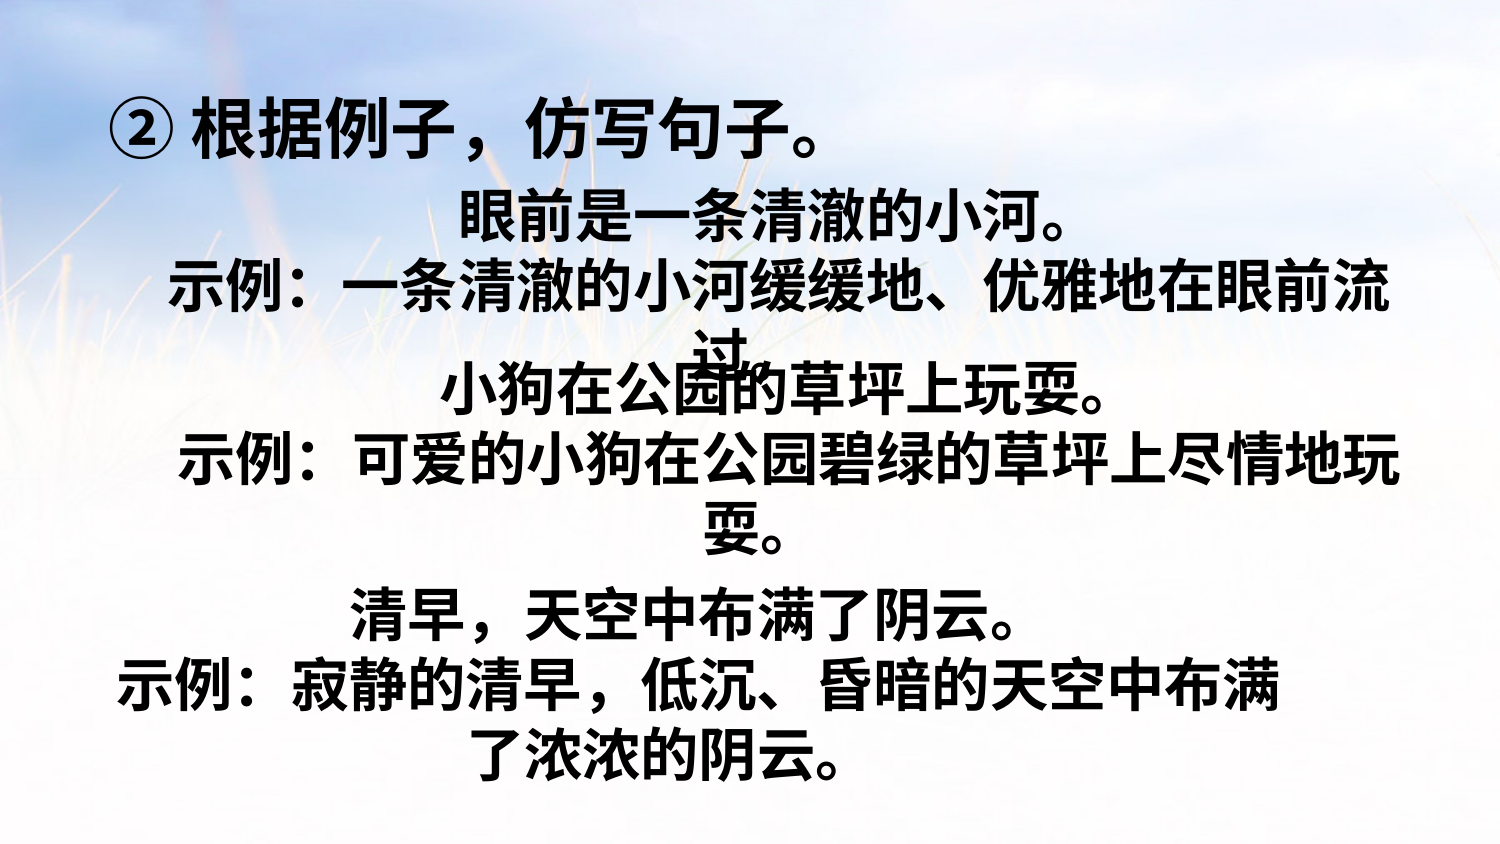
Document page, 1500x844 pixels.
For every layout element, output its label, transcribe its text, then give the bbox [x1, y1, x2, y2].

picture [0, 0, 1500, 844]
text_box 眼前是一条清澈的小河。 示例：一条清澈的小河缓缓地、优雅地在眼前流过。 [50, 172, 1450, 467]
text_box 清早，天空中布满了阴云。 示例：寂静的清早，低沉、昏暗的天空中布满了浓浓的阴云。 [15, 570, 1325, 796]
text_box ②根据例子，仿写句子。 [93, 79, 874, 172]
text_box 小狗在公园的草坪上玩耍。 示例：可爱的小狗在公园碧绿的草坪上尽情地玩耍。 [75, 379, 1445, 535]
